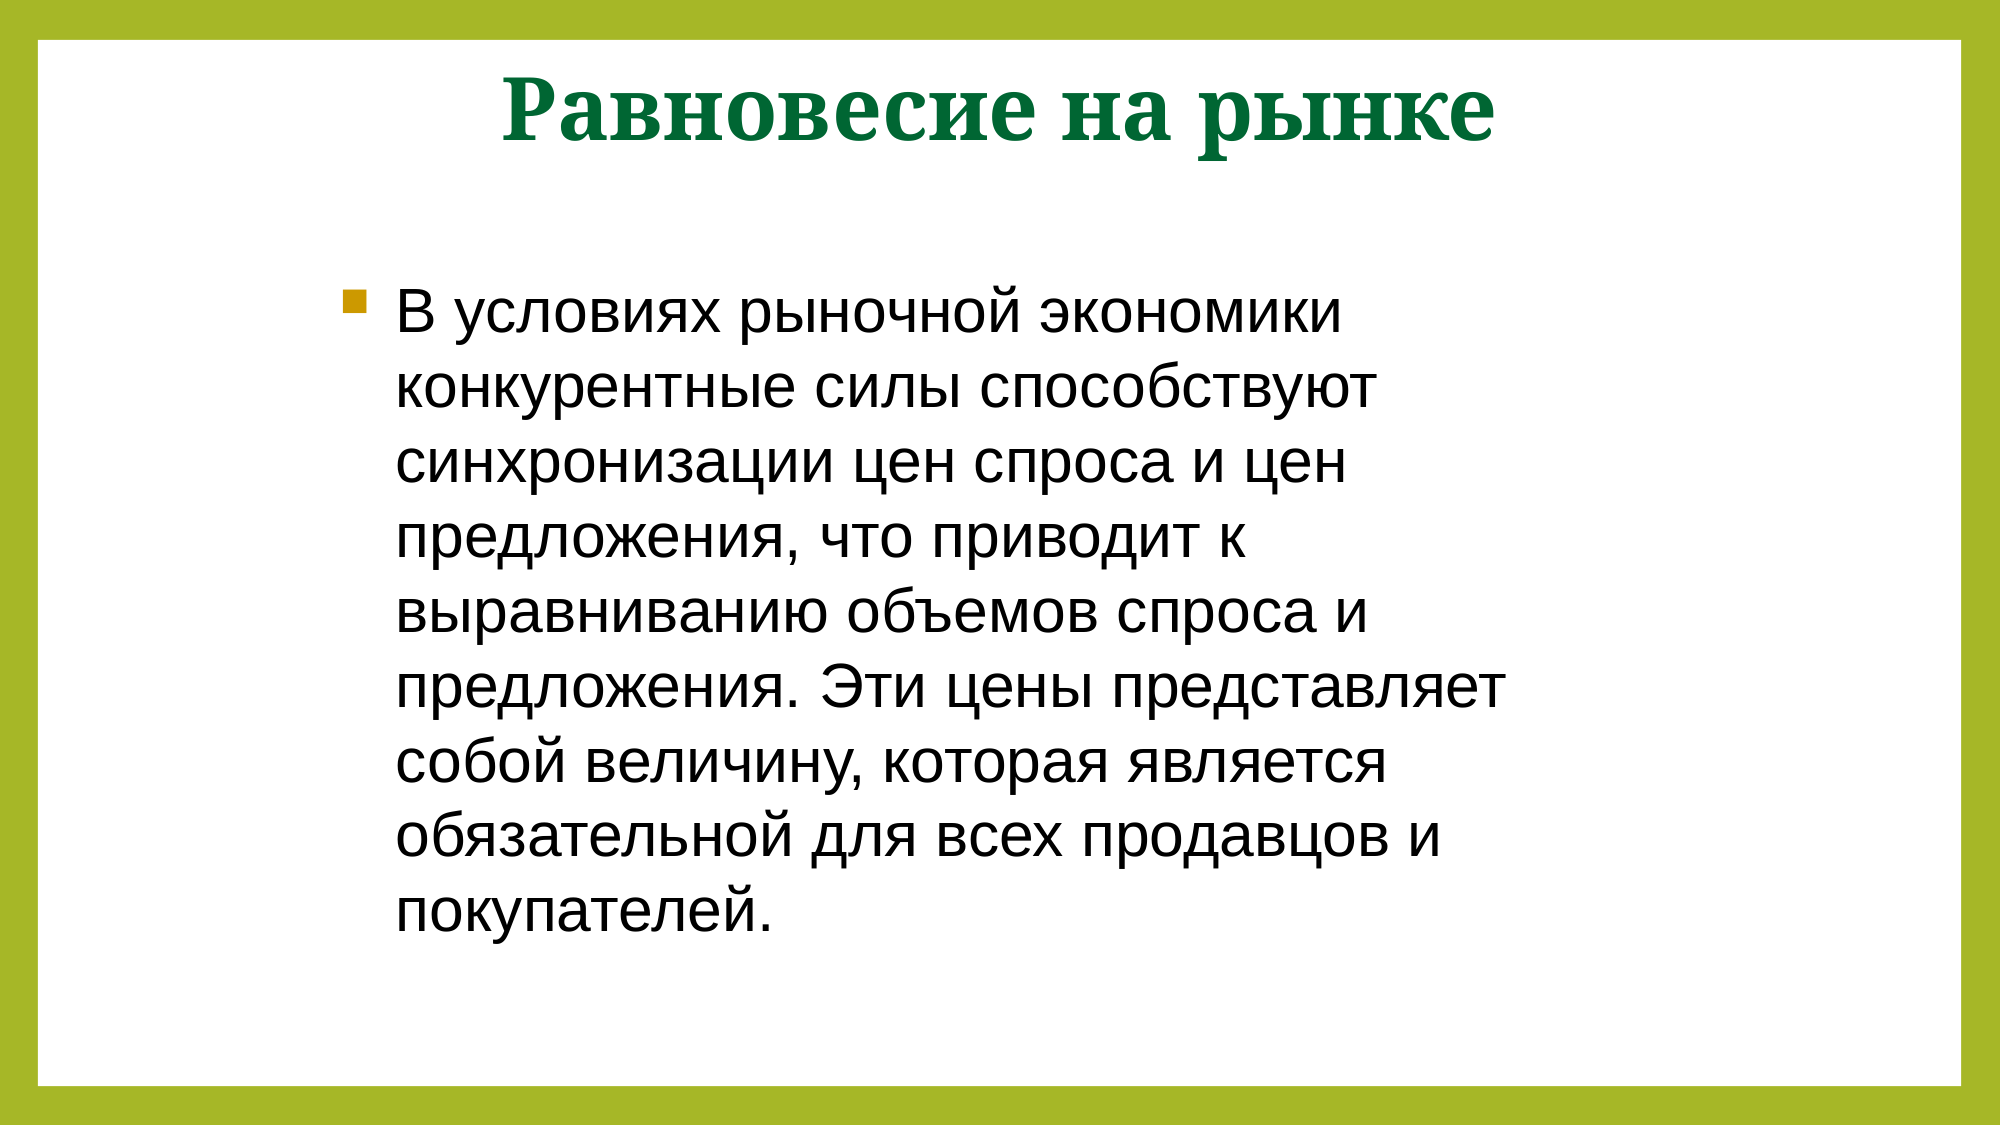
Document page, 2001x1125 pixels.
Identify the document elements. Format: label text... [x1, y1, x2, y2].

text_box В условиях рыночной экономики конкурентные силы способствуют синхронизации цен спроса и цен предложения, что приводит к выравниванию объемов спроса и предложения. Эти цены представляет собой величину, которая является обязательной для всех продавцов и покупателей. [324, 262, 1675, 1006]
text_box Равновесие на рынке [324, 45, 1675, 233]
